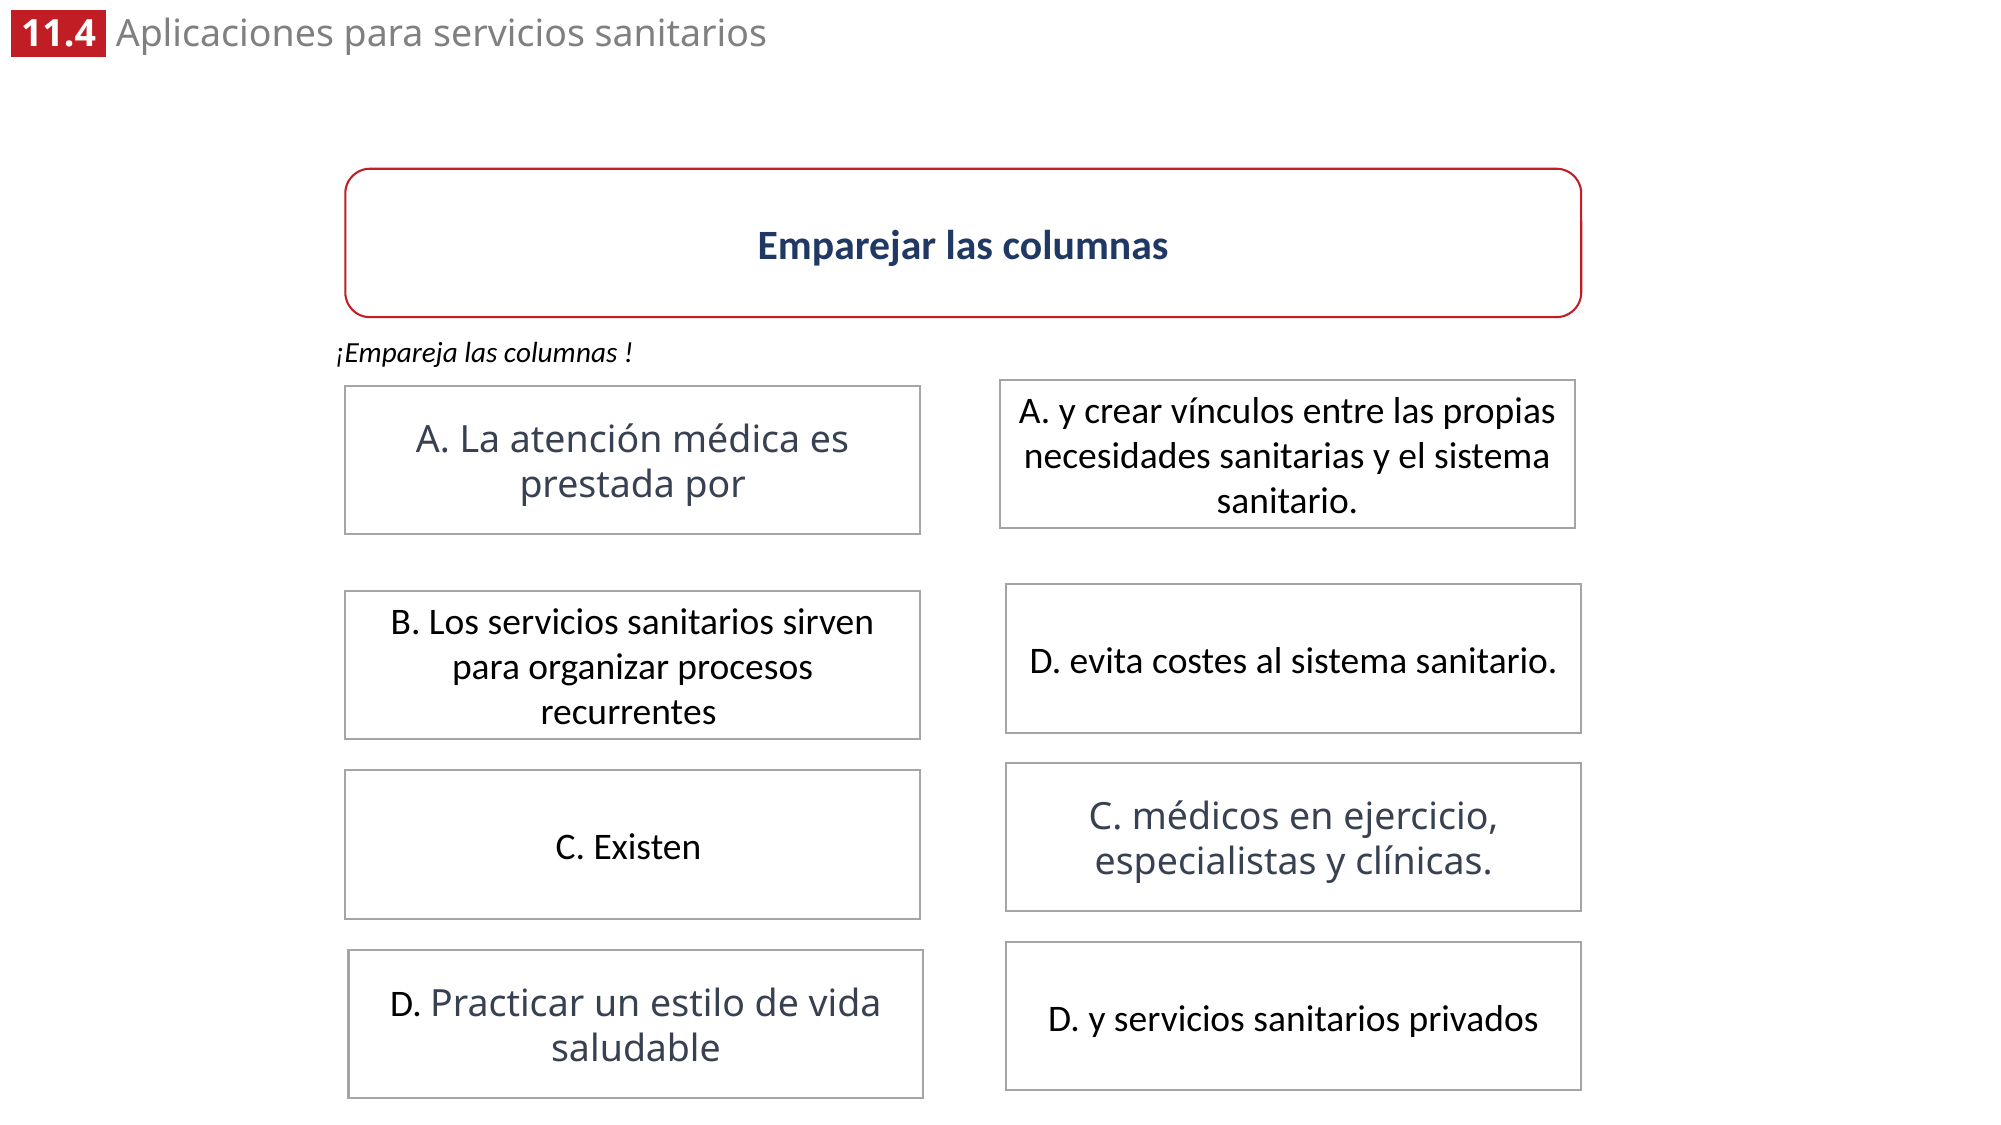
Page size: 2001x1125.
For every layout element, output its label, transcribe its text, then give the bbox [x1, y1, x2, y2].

text_box A. La atención médica es prestada por [344, 385, 921, 535]
text_box A. y crear vínculos entre las propias necesidades sanitarias y el sistema sanitario. [999, 379, 1576, 529]
text_box Emparejar las columnas [344, 167, 1583, 319]
text_box D. y servicios sanitarios privados [1005, 941, 1582, 1091]
text_box C. médicos en ejercicio, especialistas y clínicas. [1005, 762, 1582, 912]
text_box D. Practicar un estilo de vida saludable [347, 949, 924, 1099]
text_box B. Los servicios sanitarios sirven para organizar procesos recurrentes [344, 590, 921, 740]
text_box D. evita costes al sistema sanitario. [1005, 583, 1582, 734]
text_box C. Existen [344, 769, 921, 920]
text_box ¡Empareja las columnas ! [320, 325, 649, 376]
